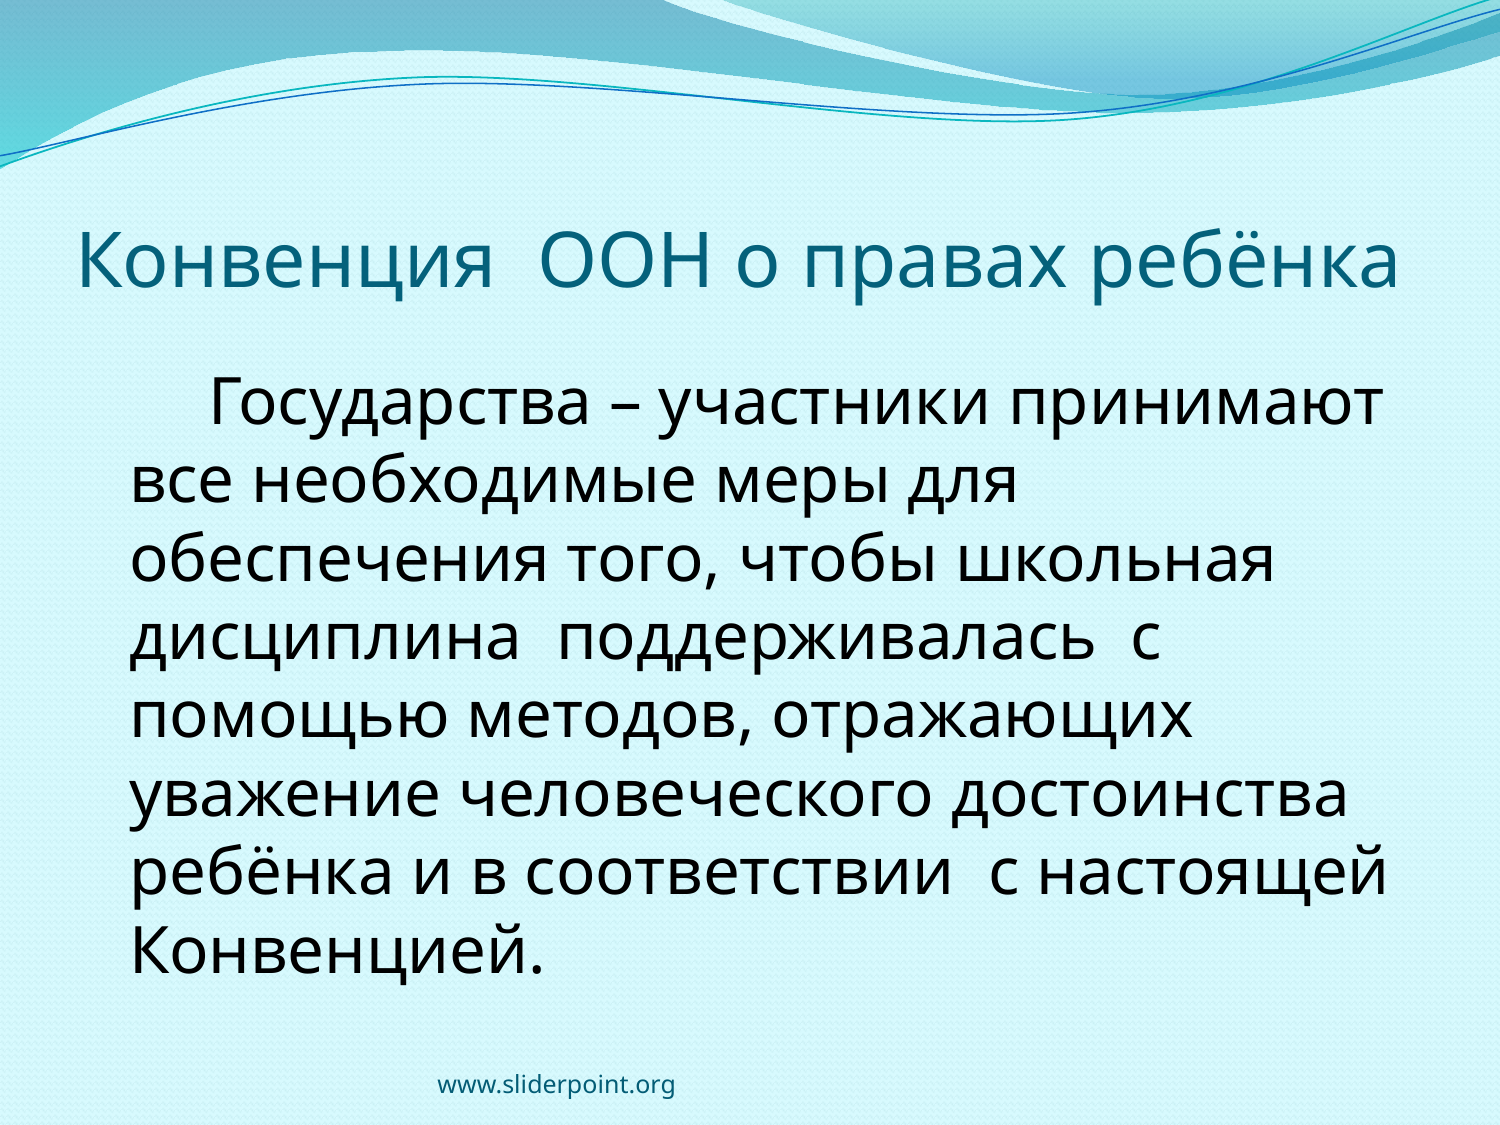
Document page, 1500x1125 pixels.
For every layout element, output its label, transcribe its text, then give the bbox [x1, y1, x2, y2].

list Государства – участники принимают все необходимые меры для обеспечения того, чтобы школьная дисциплина поддерживалась с помощью методов, отражающих уважение человеческого достоинства ребёнка и в соответствии с настоящей Конвенцией. [70, 351, 1421, 1066]
title Конвенция ООН о правах ребёнка [75, 115, 1425, 303]
footer www.sliderpoint.org [437, 1042, 988, 1103]
